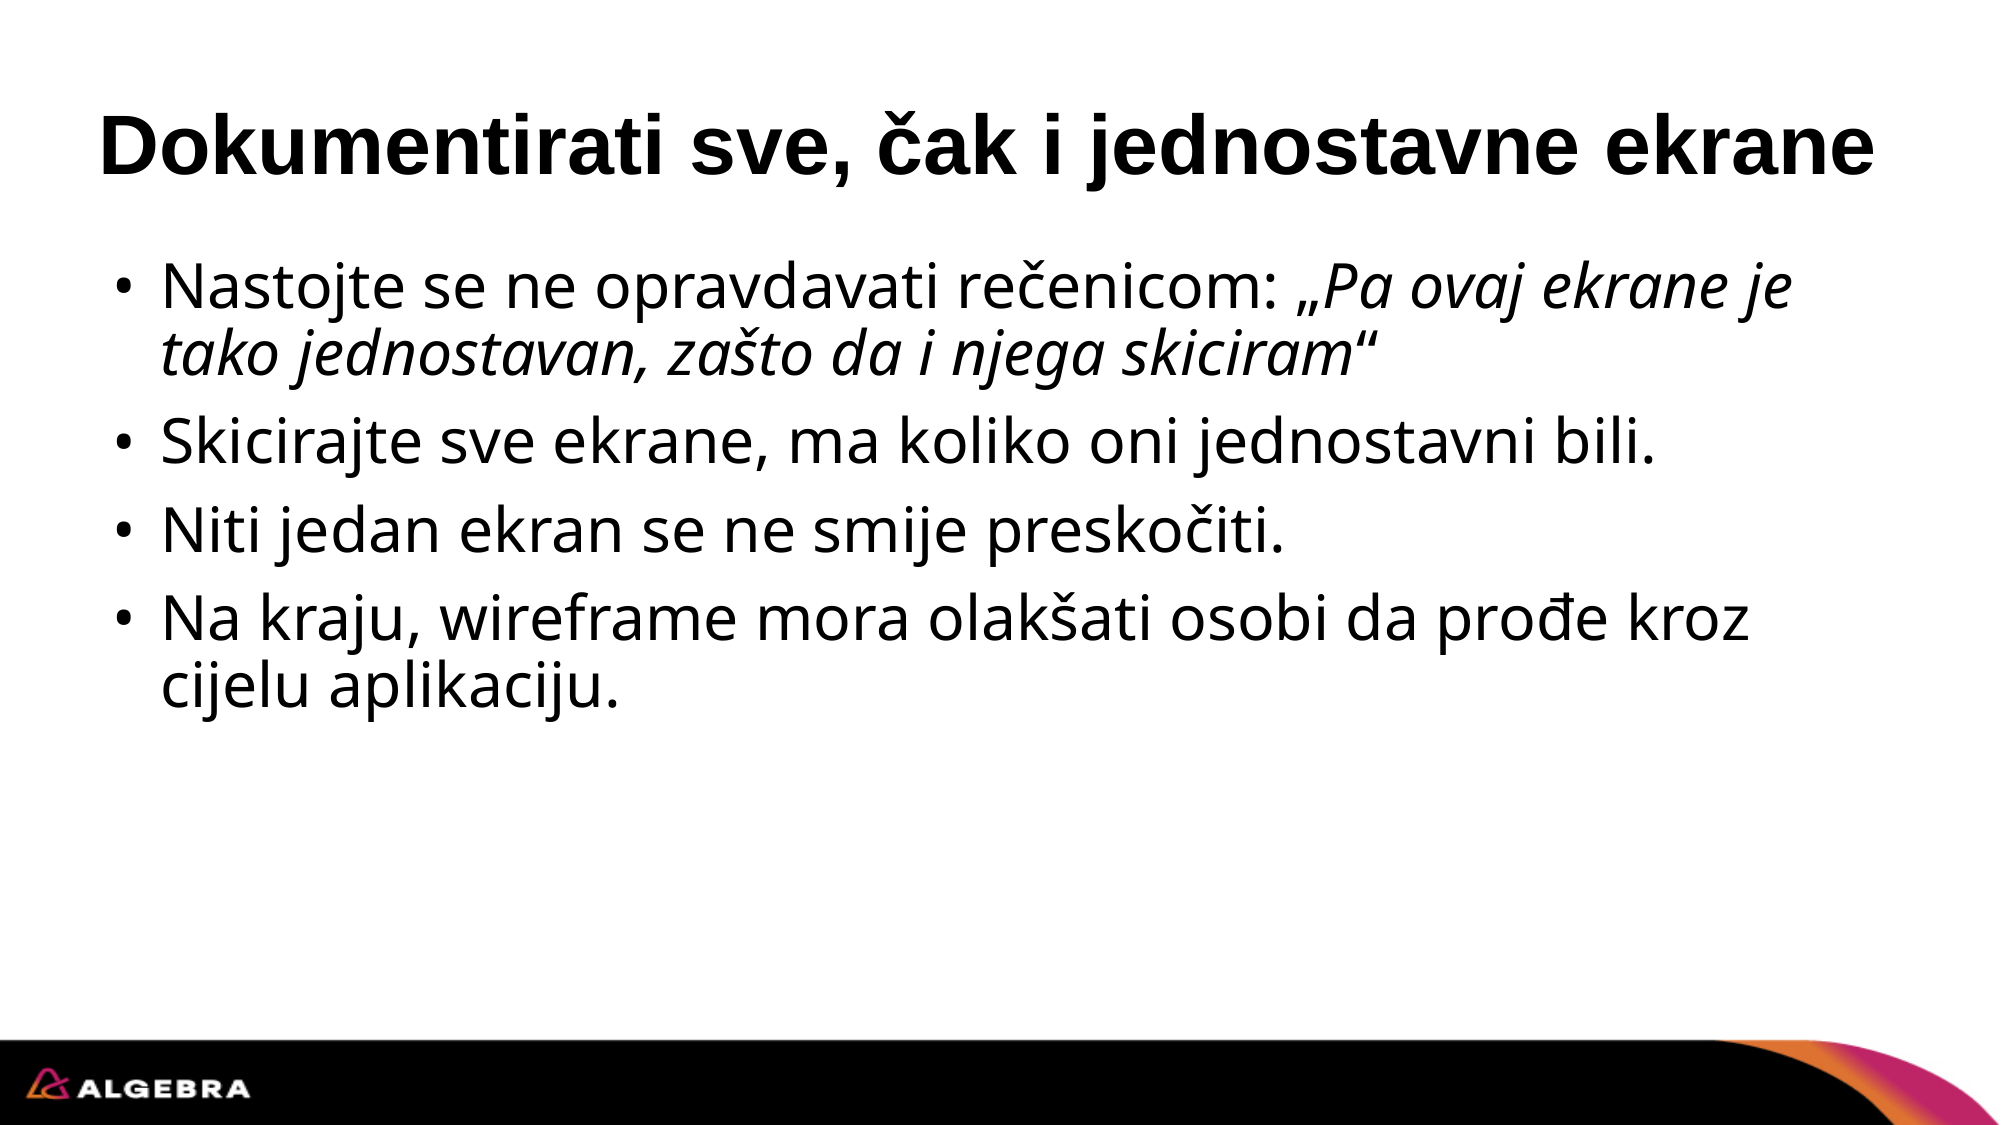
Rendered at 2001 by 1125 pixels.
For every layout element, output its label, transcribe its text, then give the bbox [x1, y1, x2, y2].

title Dokumentirati sve, čak i jednostavne ekrane [98, 69, 1910, 200]
picture [0, 0, 2001, 1125]
list Nastojte se ne opravdavati rečenicom: „Pa ovaj ekrane je tako jednostavan, zašto da i njega skiciram“ Skicirajte sve ekrane, ma koliko oni jednostavni bili. Niti jedan ekran se ne smije preskočiti. Na kraju, wireframe mora olakšati osobi da prođe kroz cijelu aplikaciju. [98, 246, 1908, 991]
